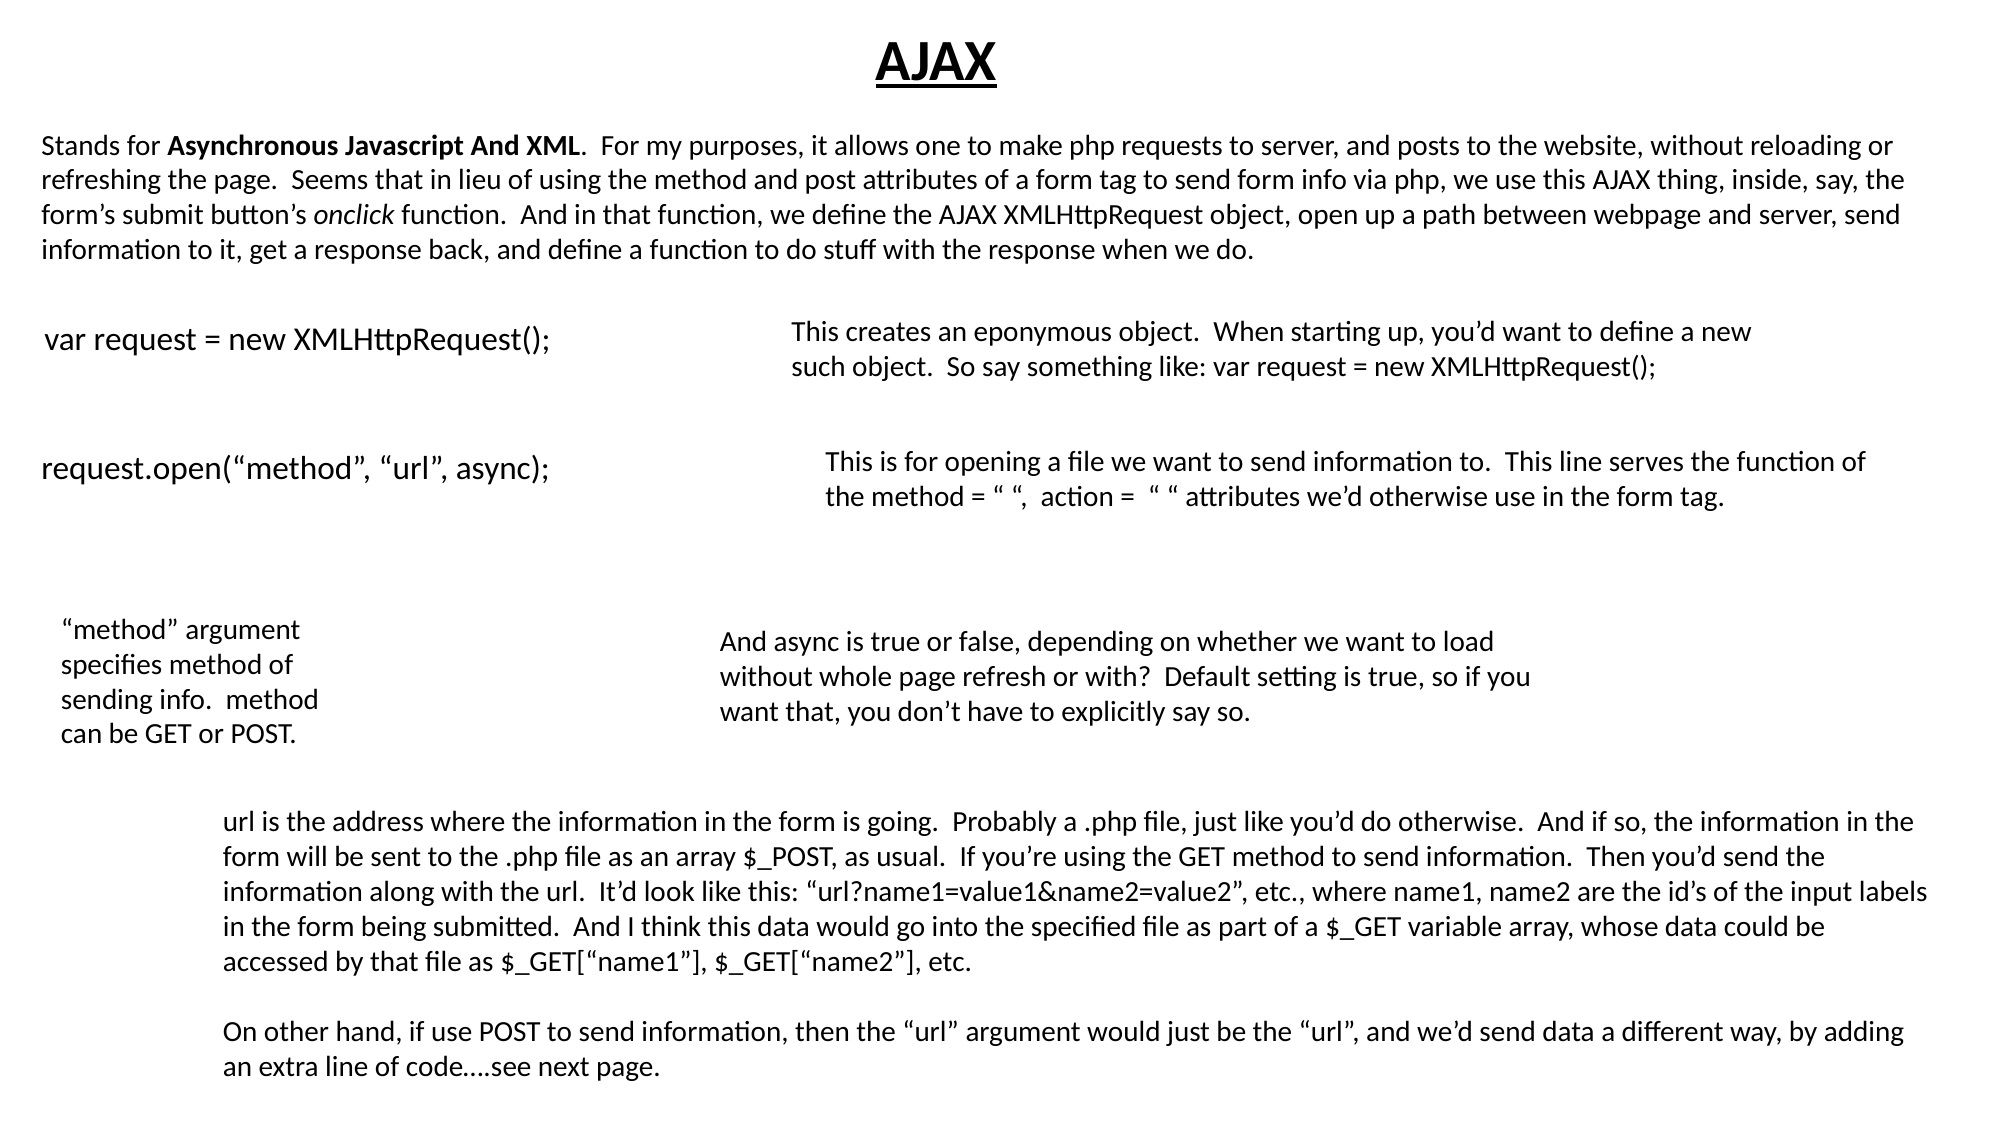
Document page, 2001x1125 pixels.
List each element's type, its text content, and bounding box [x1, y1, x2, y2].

text_box This creates an eponymous object. When starting up, you’d want to define a new such object. So say something like: var request = new XMLHttpRequest(); [776, 304, 1809, 390]
text_box And async is true or false, depending on whether we want to load without whole page refresh or with? Default setting is true, so if you want that, you don’t have to explicitly say so. [705, 615, 1562, 736]
text_box Stands for Asynchronous Javascript And XML. For my purposes, it allows one to make php requests to server, and posts to the website, without reloading or refreshing the page. Seems that in lieu of using the method and post attributes of a form tag to send form info via php, we use this AJAX thing, inside, say, the form’s submit button’s onclick function. And in that function, we define the AJAX XMLHttpRequest object, open up a path between webpage and server, send information to it, get a response back, and define a function to do stuff with the response when we do. [26, 118, 1937, 273]
text_box request.open(“method”, “url”, async); [26, 438, 575, 494]
text_box AJAX [861, 14, 1040, 100]
text_box url is the address where the information in the form is going. Probably a .php file, just like you’d do otherwise. And if so, the information in the form will be sent to the .php file as an array $_POST, as usual. If you’re using the GET method to send information. Then you’d send the information along with the url. It’d look like this: “url?name1=value1&name2=value2”, etc., where name1, name2 are the id’s of the input labels in the form being submitted. And I think this data would go into the specified file as part of a $_GET variable array, whose data could be accessed by that file as $_GET[“name1”], $_GET[“name2”], etc. On other hand, if use POST to send information, then the “url” argument would just be the “url”, and we’d send data a different way, by adding an extra line of code….see next page. [208, 794, 1950, 1090]
text_box This is for opening a file we want to send information to. This line serves the function of the method = “ “, action = “ “ attributes we’d otherwise use in the form tag. [810, 434, 1884, 520]
text_box “method” argument specifies method of sending info. method can be GET or POST. [46, 602, 380, 758]
text_box var request = new XMLHttpRequest(); [29, 309, 594, 365]
